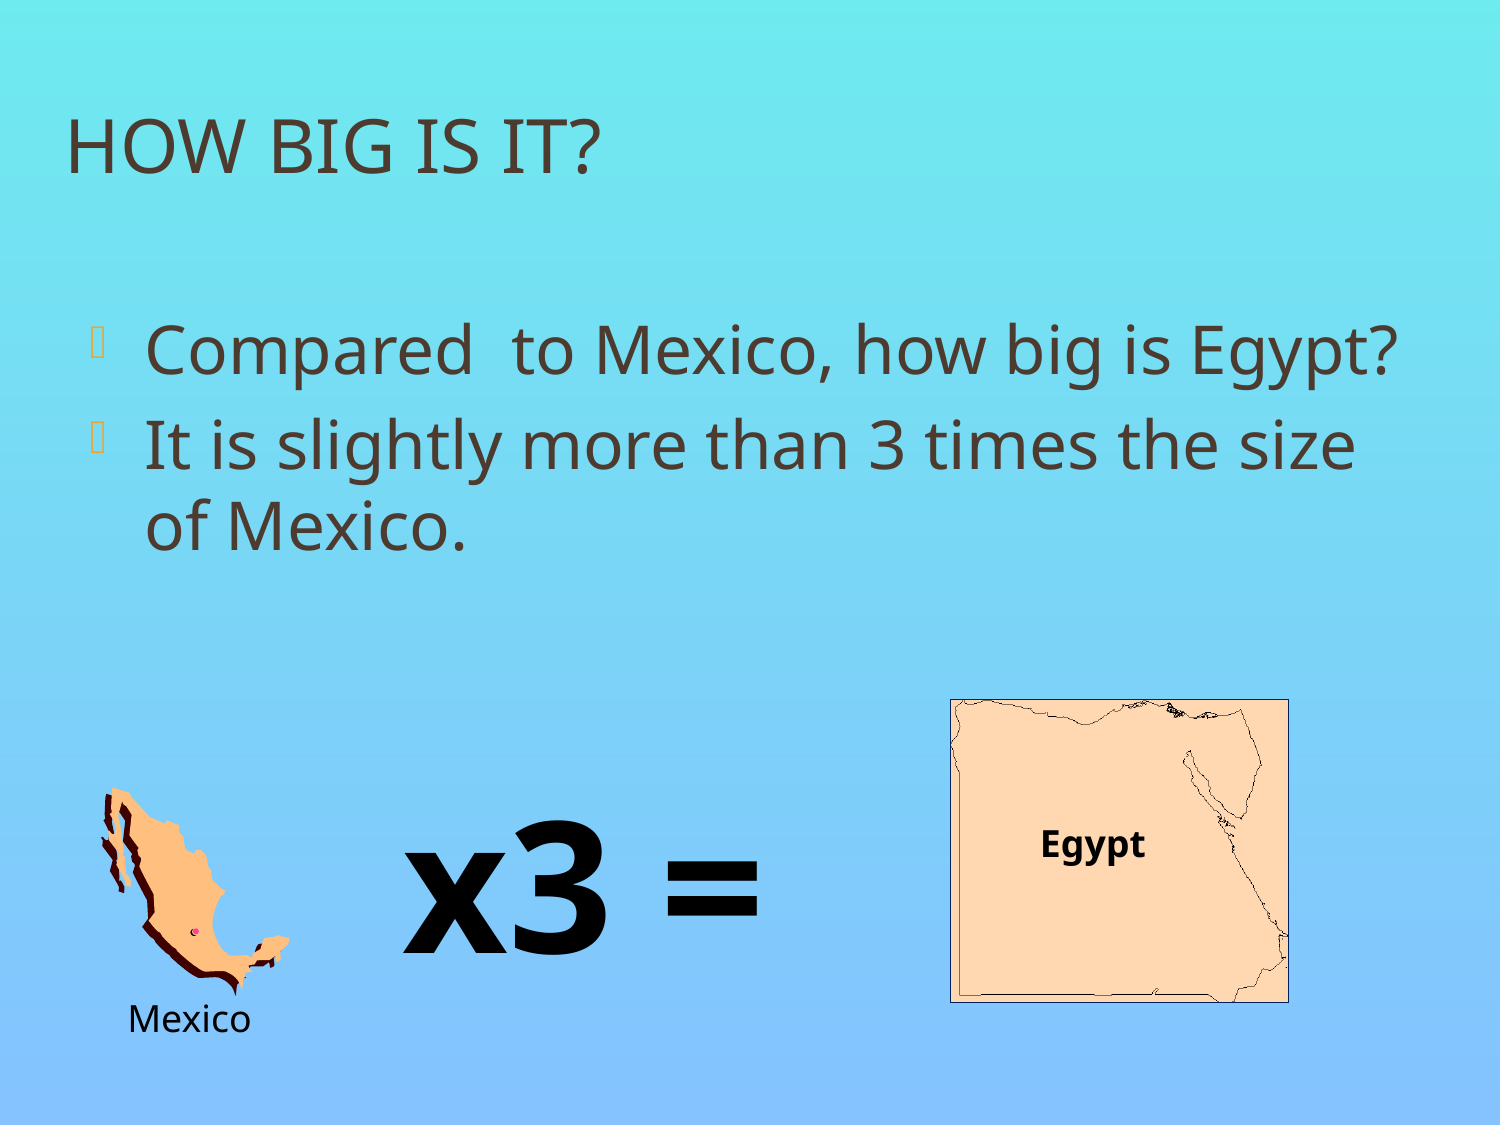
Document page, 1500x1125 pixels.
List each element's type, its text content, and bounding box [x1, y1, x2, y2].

text_box Mexico [112, 1019, 288, 1048]
title How big is it? [50, 75, 1475, 213]
picture [949, 699, 1290, 1004]
list Compared to Mexico, how big is Egypt? It is slightly more than 3 times the size of Mexico. [75, 299, 1425, 625]
text_box x3 = [387, 762, 863, 998]
picture [99, 787, 290, 1004]
